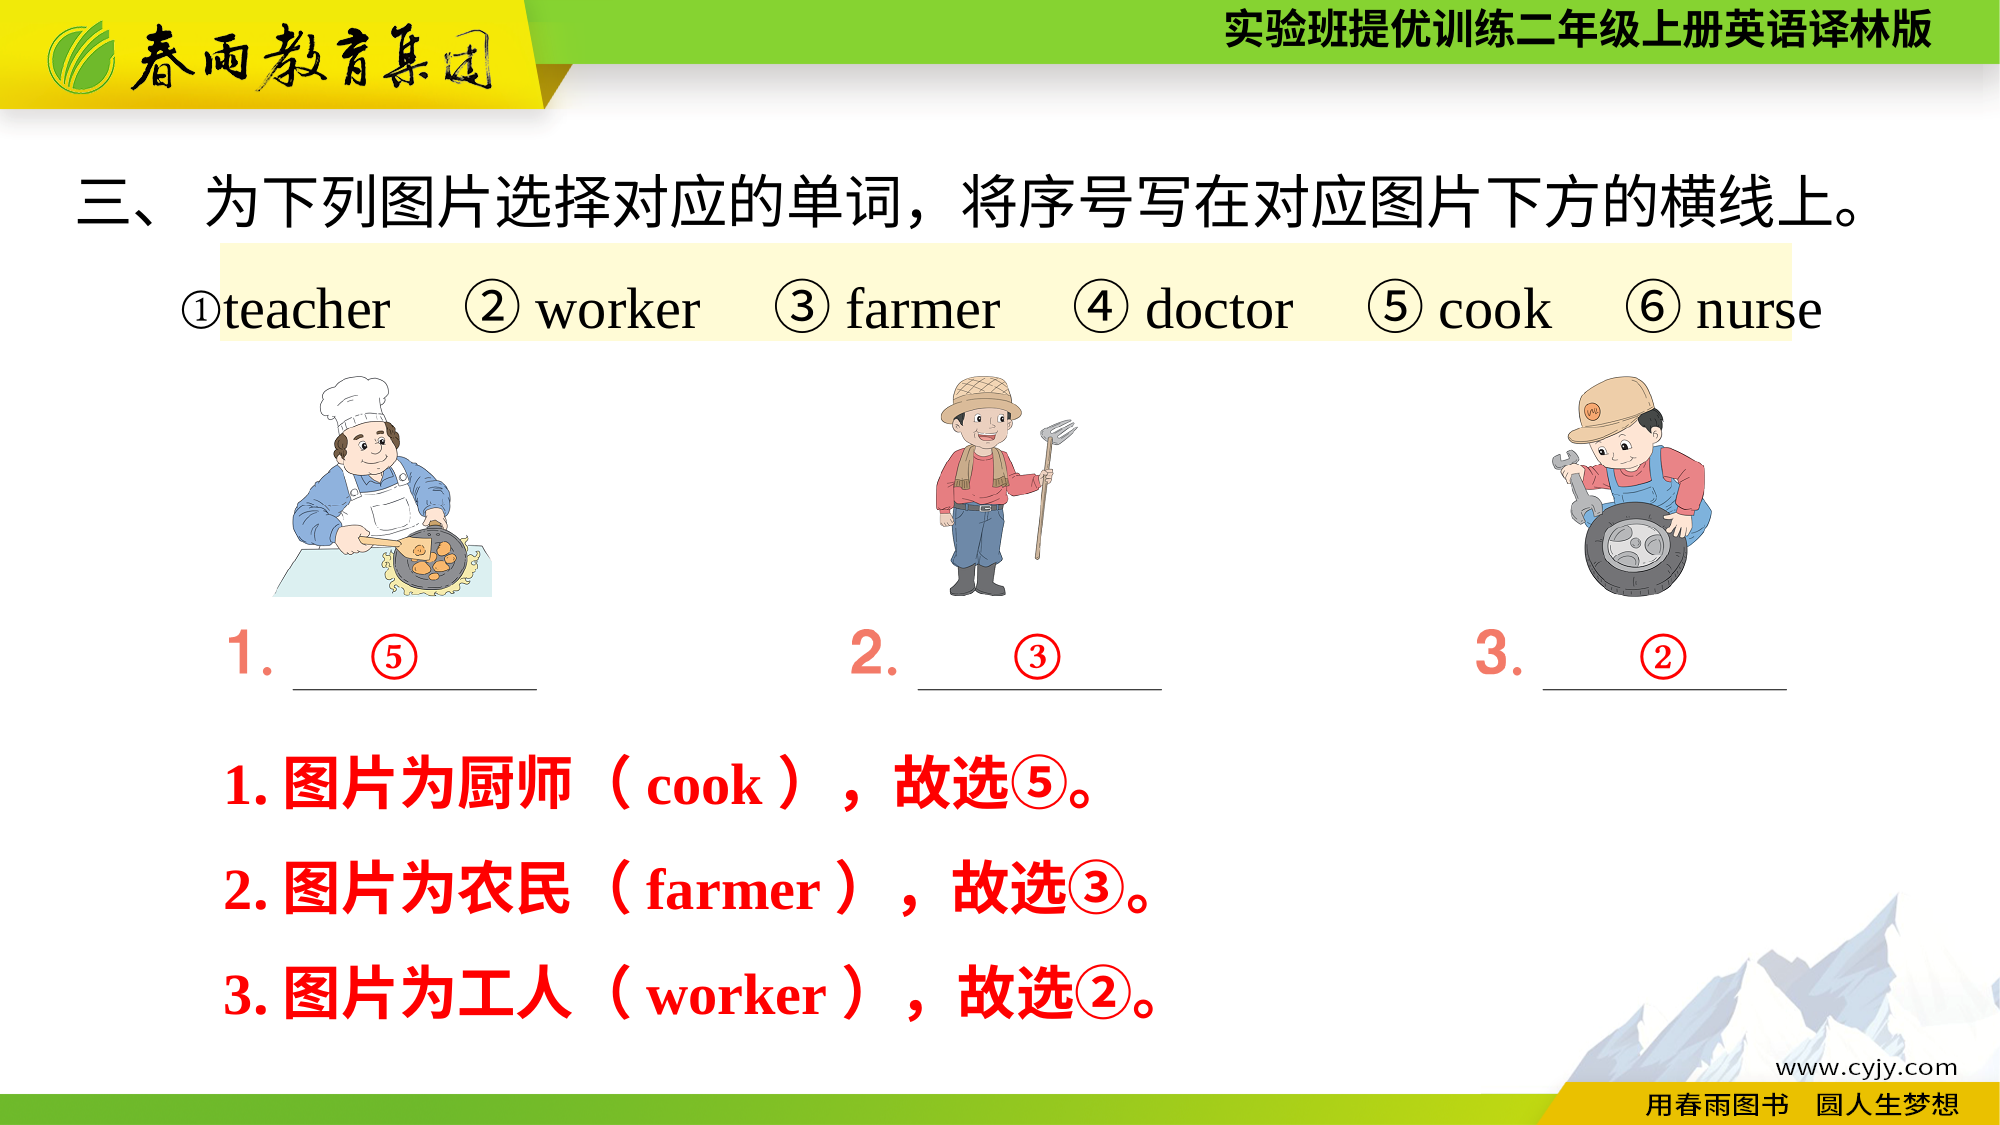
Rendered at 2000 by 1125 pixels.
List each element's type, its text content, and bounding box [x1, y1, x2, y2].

picture [0, 0, 2000, 1125]
text_box 1.图片为厨师（cook），故选⑤。 2.图片为农民（farmer），故选③。 3.图片为工人（worker），故选②。 [208, 724, 1296, 1034]
list 三、 为下列图片选择对应的单词，将序号写在对应图片下方的横线上。 ①teacher ②worker ③farmer ④doctor ⑤cook ⑥nurse [59, 122, 1944, 337]
